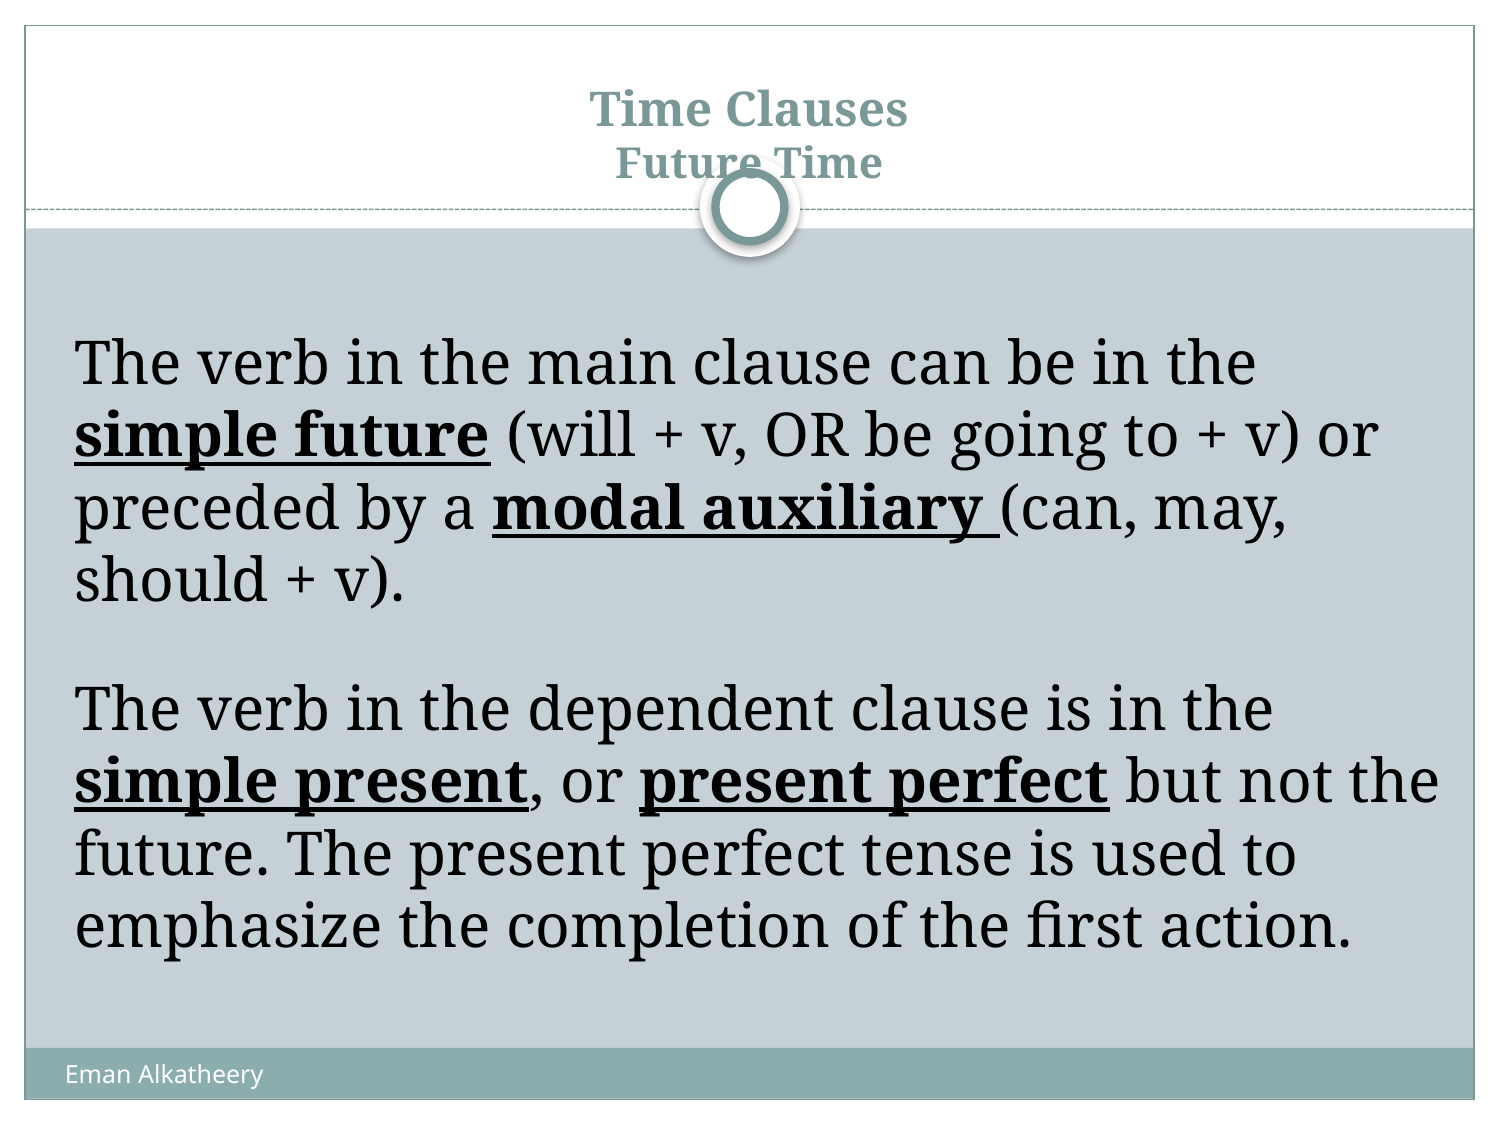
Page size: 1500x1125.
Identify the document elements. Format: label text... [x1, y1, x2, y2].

list The verb in the main clause can be in the simple future (will + v, OR be going to + v) or preceded by a modal auxiliary (can, may, should + v). The verb in the dependent clause is in the simple present, or present perfect but not the future. The present perfect tense is used to emphasize the completion of the first action. [14, 316, 1465, 997]
footer Eman Alkatheery [50, 1051, 638, 1112]
title Time Clauses Future Time [49, 70, 1450, 195]
